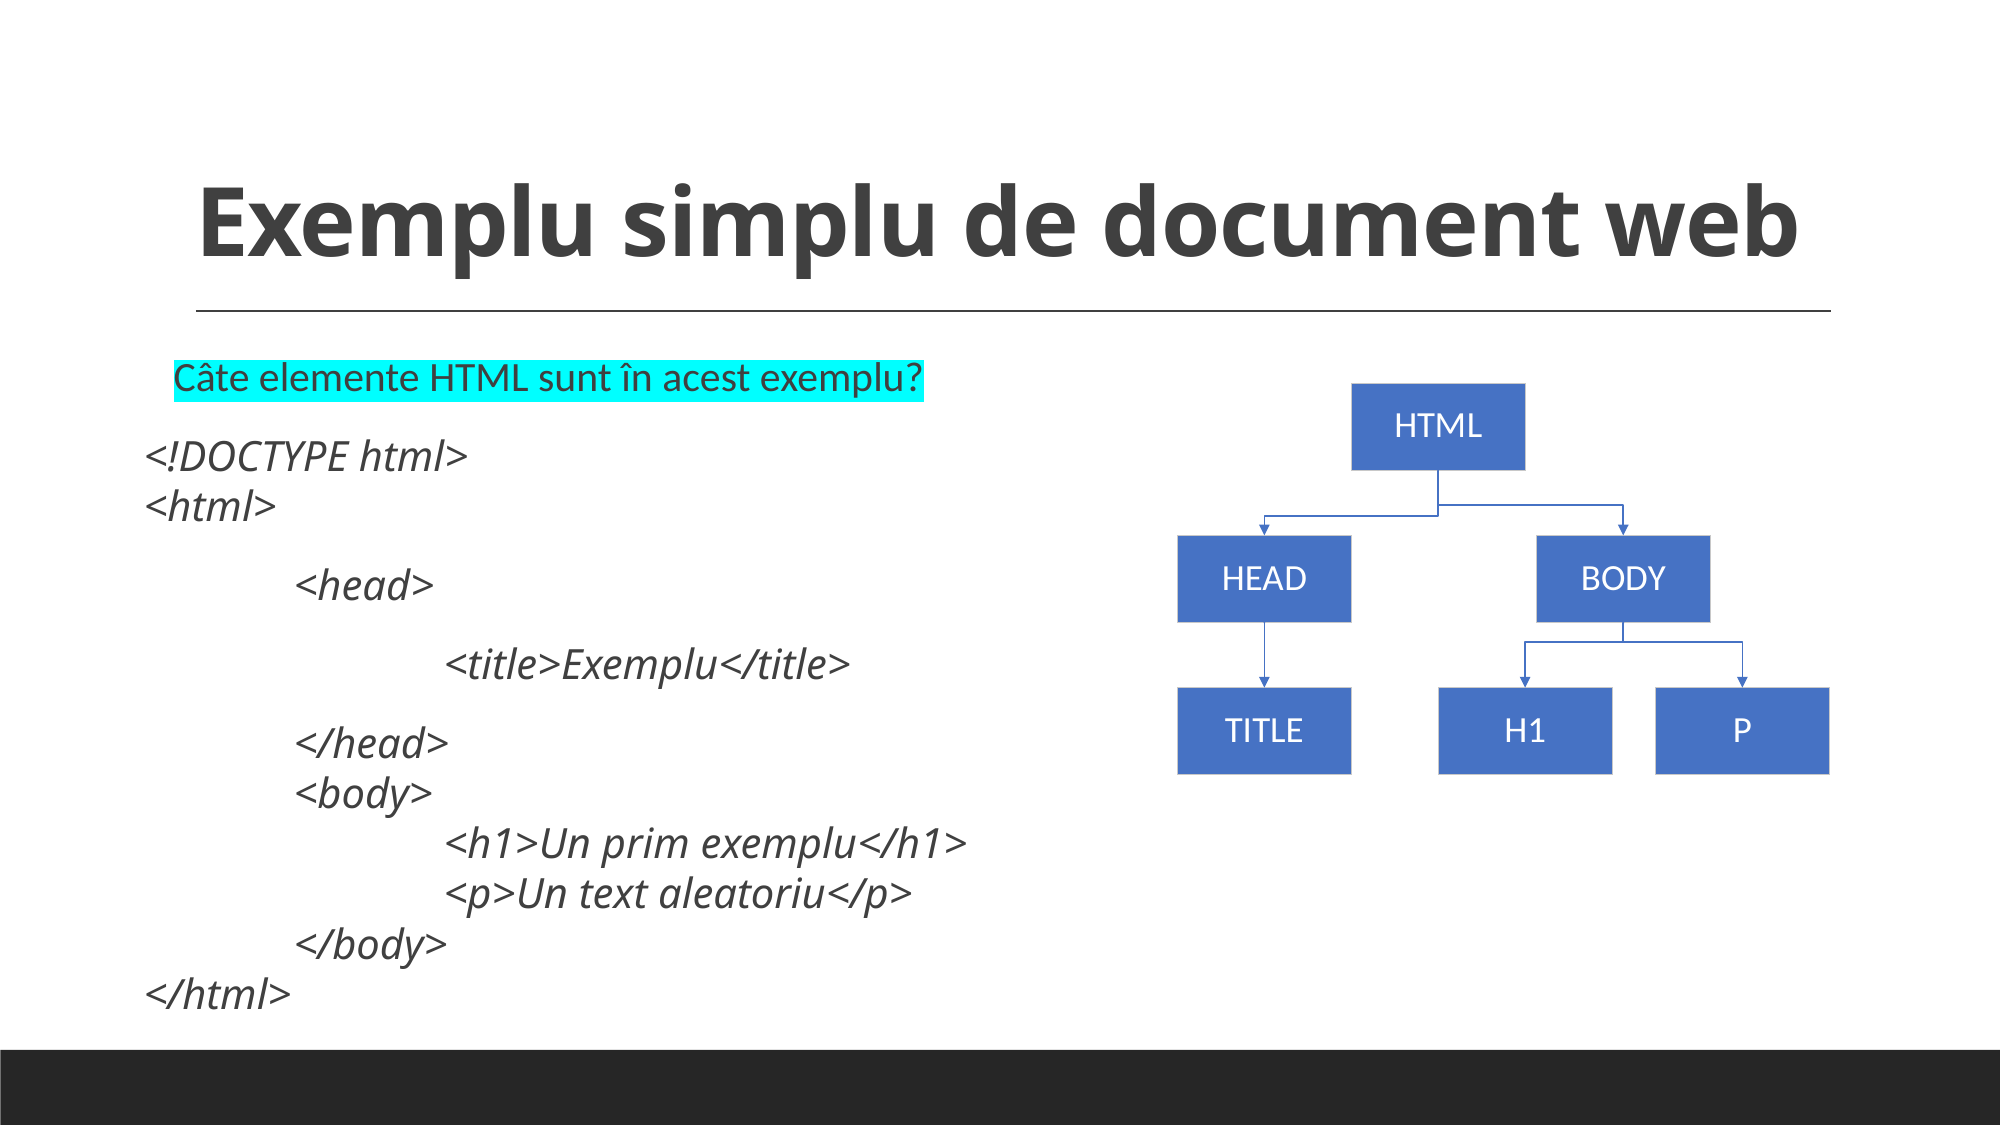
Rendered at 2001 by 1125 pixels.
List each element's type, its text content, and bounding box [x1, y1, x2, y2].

list Câte elemente HTML sunt în acest exemplu? <!DOCTYPE html> <html> <head> <title>Exemplu</title> </head> <body> <h1>Un prim exemplu</h1> <p>Un text aleatoriu</p> </body> </html> [143, 337, 1675, 1033]
title Exemplu simplu de document web [180, 47, 1830, 285]
picture [1174, 380, 1831, 777]
